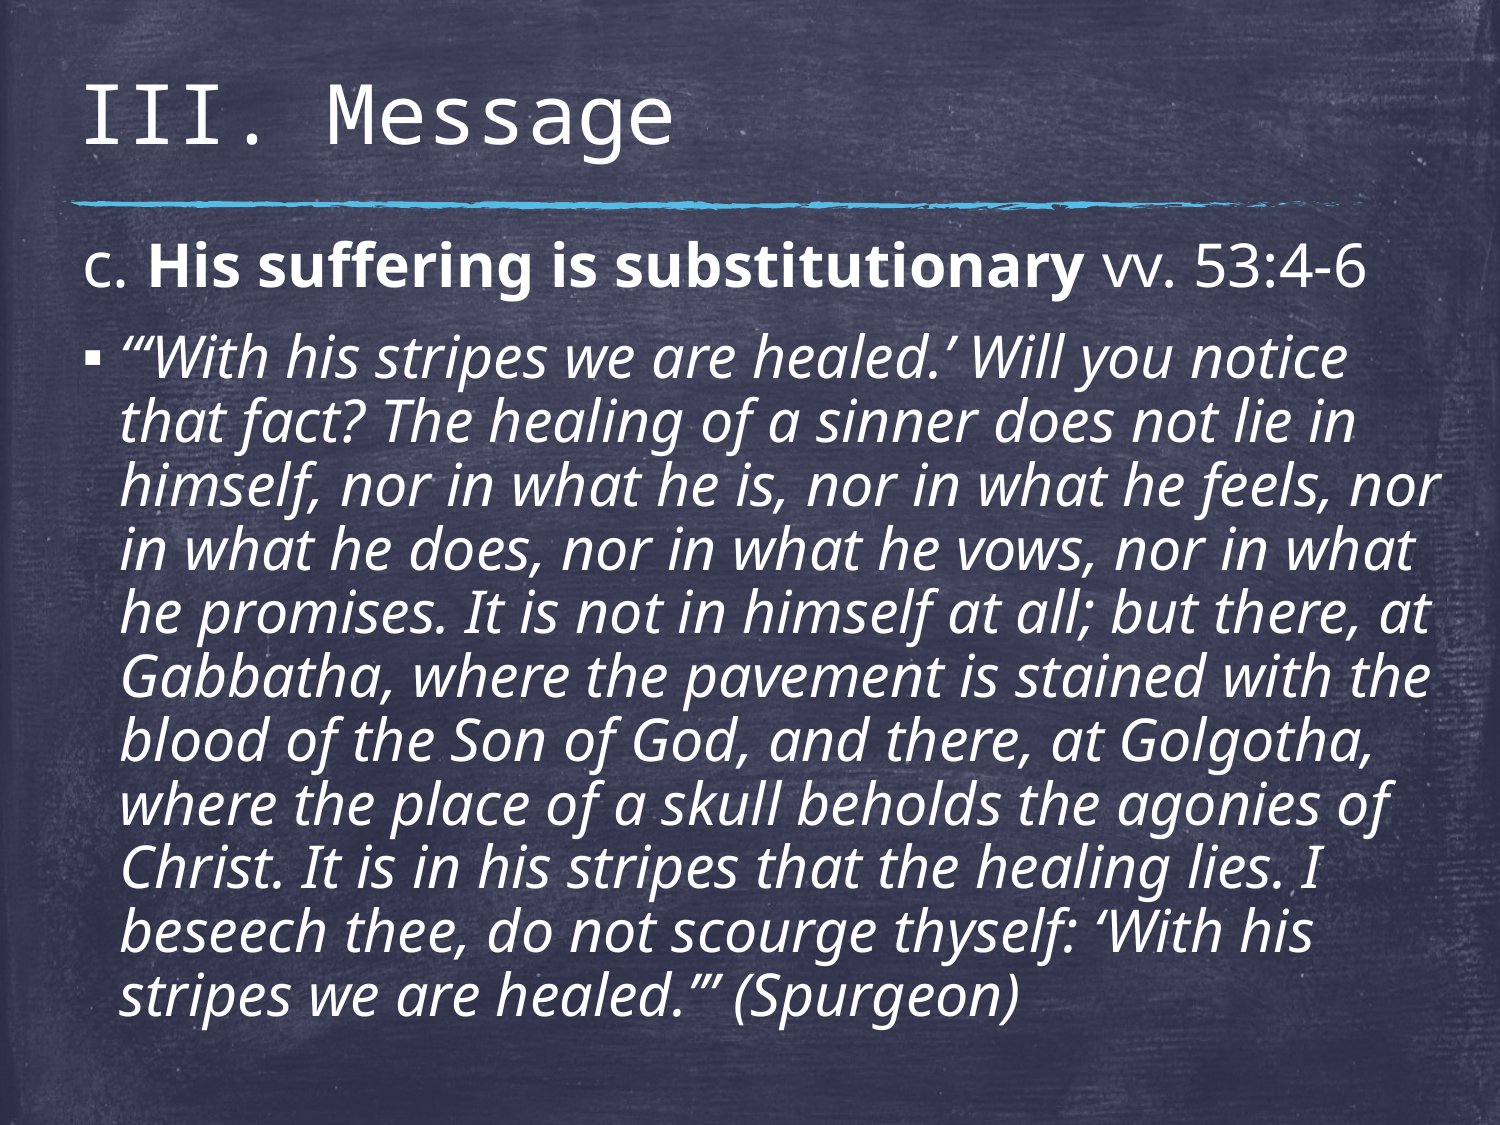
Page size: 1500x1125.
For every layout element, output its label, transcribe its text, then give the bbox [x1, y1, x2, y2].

list c. His suffering is substitutionary vv. 53:4-6 “‘With his stripes we are healed.’ Will you notice that fact? The healing of a sinner does not lie in himself, nor in what he is, nor in what he feels, nor in what he does, nor in what he vows, nor in what he promises. It is not in himself at all; but there, at Gabbatha, where the pavement is stained with the blood of the Son of God, and there, at Golgotha, where the place of a skull beholds the agonies of Christ. It is in his stripes that the healing lies. I beseech thee, do not scourge thyself: ‘With his stripes we are healed.’” (Spurgeon) [67, 224, 1468, 1100]
title III. Message [62, 0, 1298, 171]
